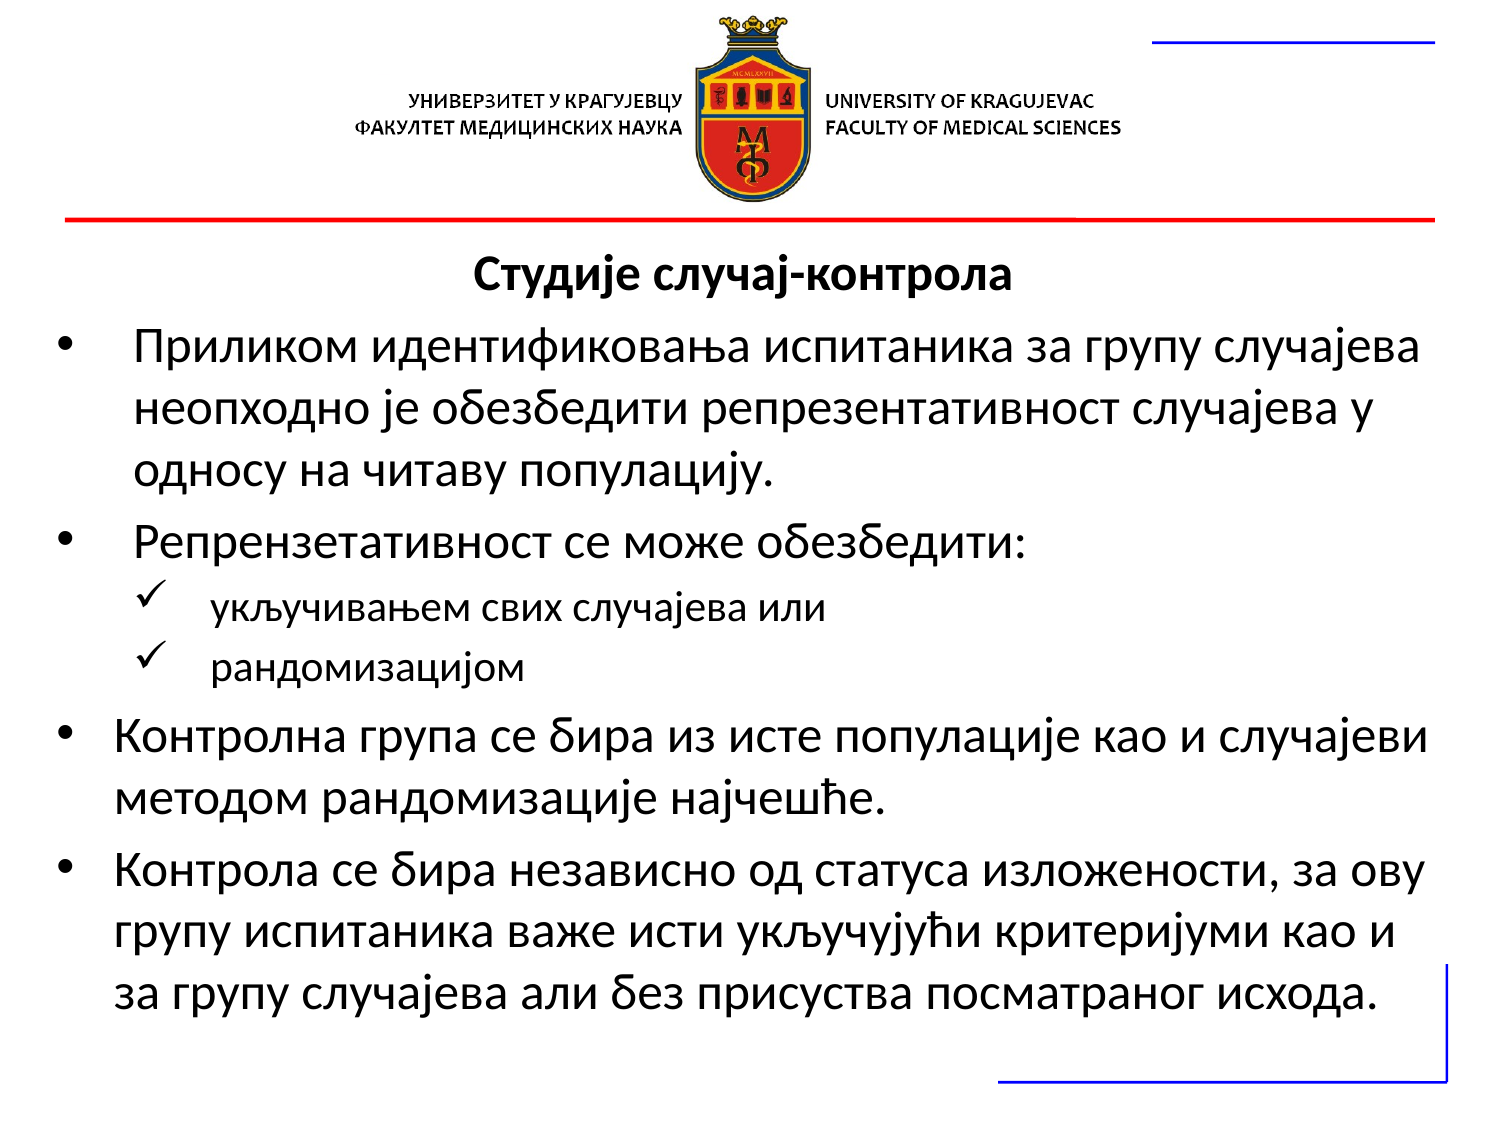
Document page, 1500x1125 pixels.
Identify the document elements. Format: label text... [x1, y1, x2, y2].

subtitle Студије случај-контрола Приликом идентификовања испитаника за групу случајева неопходно је обезбедити репрезентативност случајева у односу на читаву популацију. Репрензетaтивност се може обезбедити: укључивањем свих случајева или рандомизацијом Контролна група се бира из исте популације као и случајеви методом рандомизације најчешће. Контрола се бира независно од статуса изложености, за ову групу испитаника важе исти укључујући критеријуми као и за групу случајева али без присуства посматраног исхода. [41, 231, 1447, 1059]
picture [324, 11, 1152, 208]
